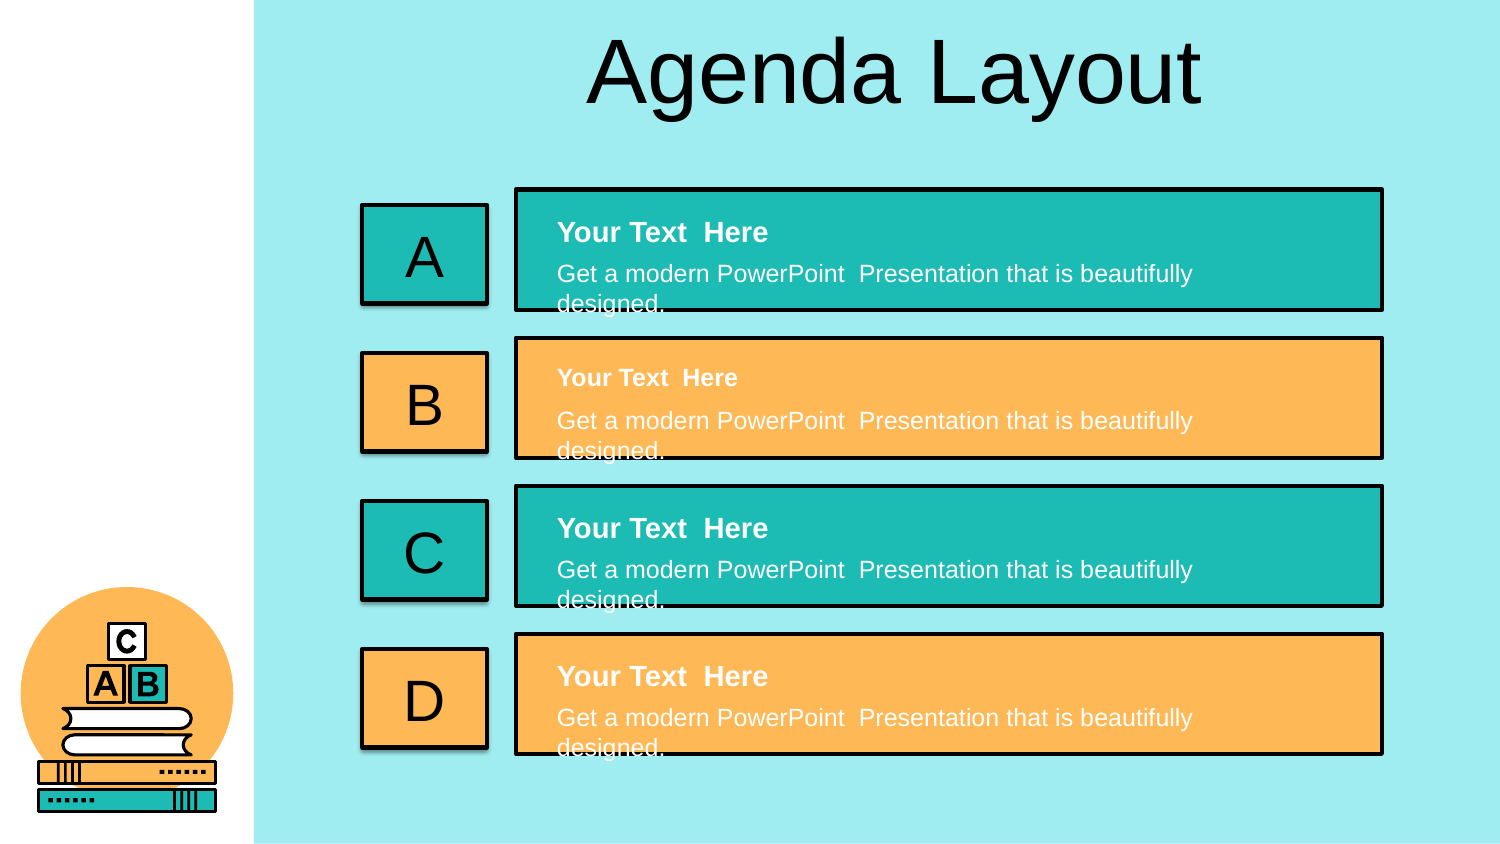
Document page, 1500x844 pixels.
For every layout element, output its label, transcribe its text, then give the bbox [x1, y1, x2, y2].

text_box D [360, 647, 489, 750]
text_box [514, 187, 1384, 312]
text_box C [362, 500, 488, 600]
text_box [541, 205, 1322, 296]
text_box A [362, 204, 488, 304]
text_box [514, 632, 1384, 756]
text_box B [360, 351, 489, 454]
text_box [541, 353, 1322, 444]
text_box [514, 336, 1384, 460]
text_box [541, 649, 1322, 740]
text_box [541, 501, 1322, 592]
title Agenda Layout [289, 4, 1500, 132]
text_box [514, 484, 1384, 608]
